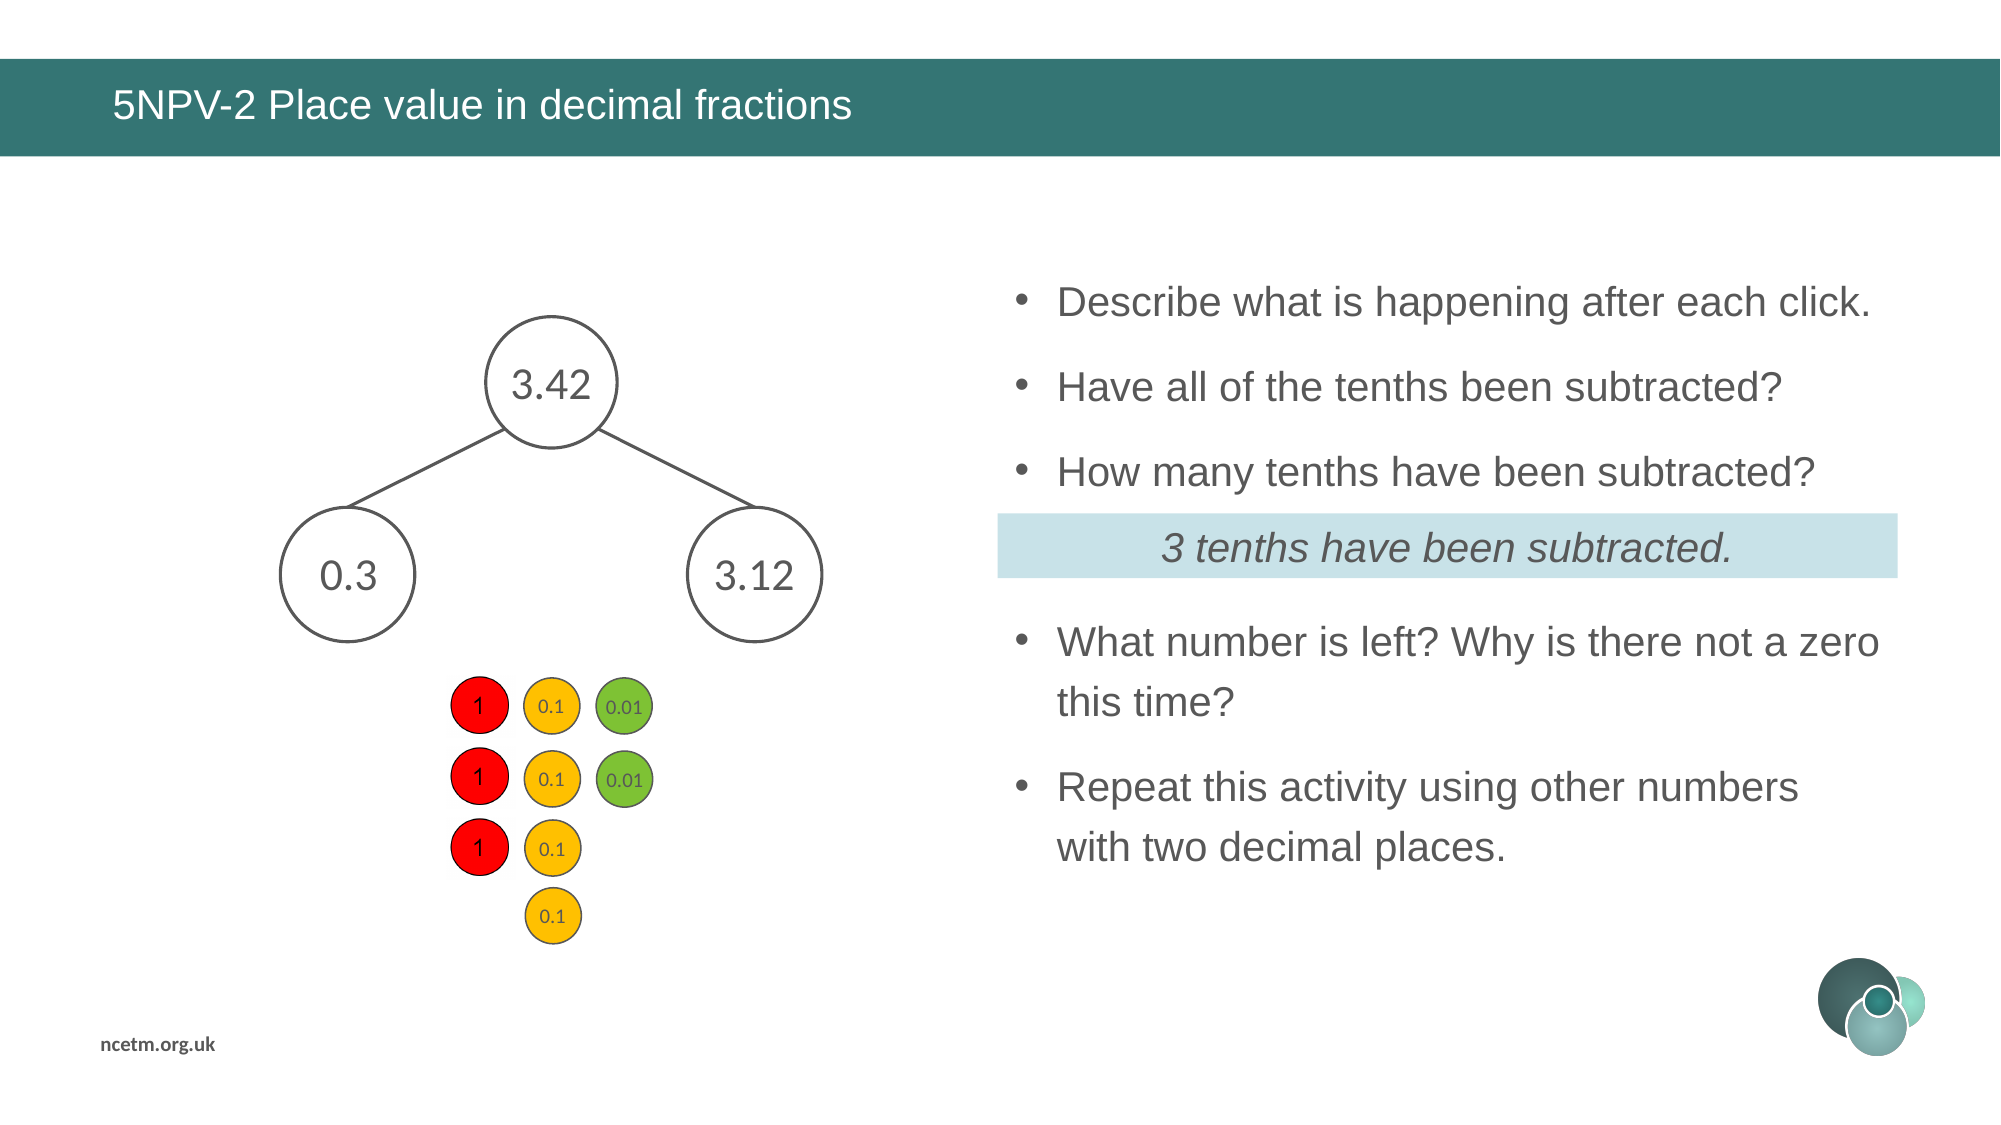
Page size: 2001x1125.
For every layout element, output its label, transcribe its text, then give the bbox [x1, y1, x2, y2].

text_box 3 tenths have been subtracted. [997, 513, 1898, 579]
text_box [446, 675, 661, 880]
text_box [484, 316, 618, 449]
picture [1818, 958, 1925, 1056]
title 5NPV-2 Place value in decimal fractions [97, 76, 1945, 147]
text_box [597, 428, 822, 642]
text_box Describe what is happening after each click. Have all of the tenths been subtracted? How many tenths have been subtracted? What number is left? Why is there not a zero this time? Repeat this activity using other numbers with two decimal places. [999, 257, 1900, 929]
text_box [280, 428, 505, 642]
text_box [517, 750, 588, 944]
